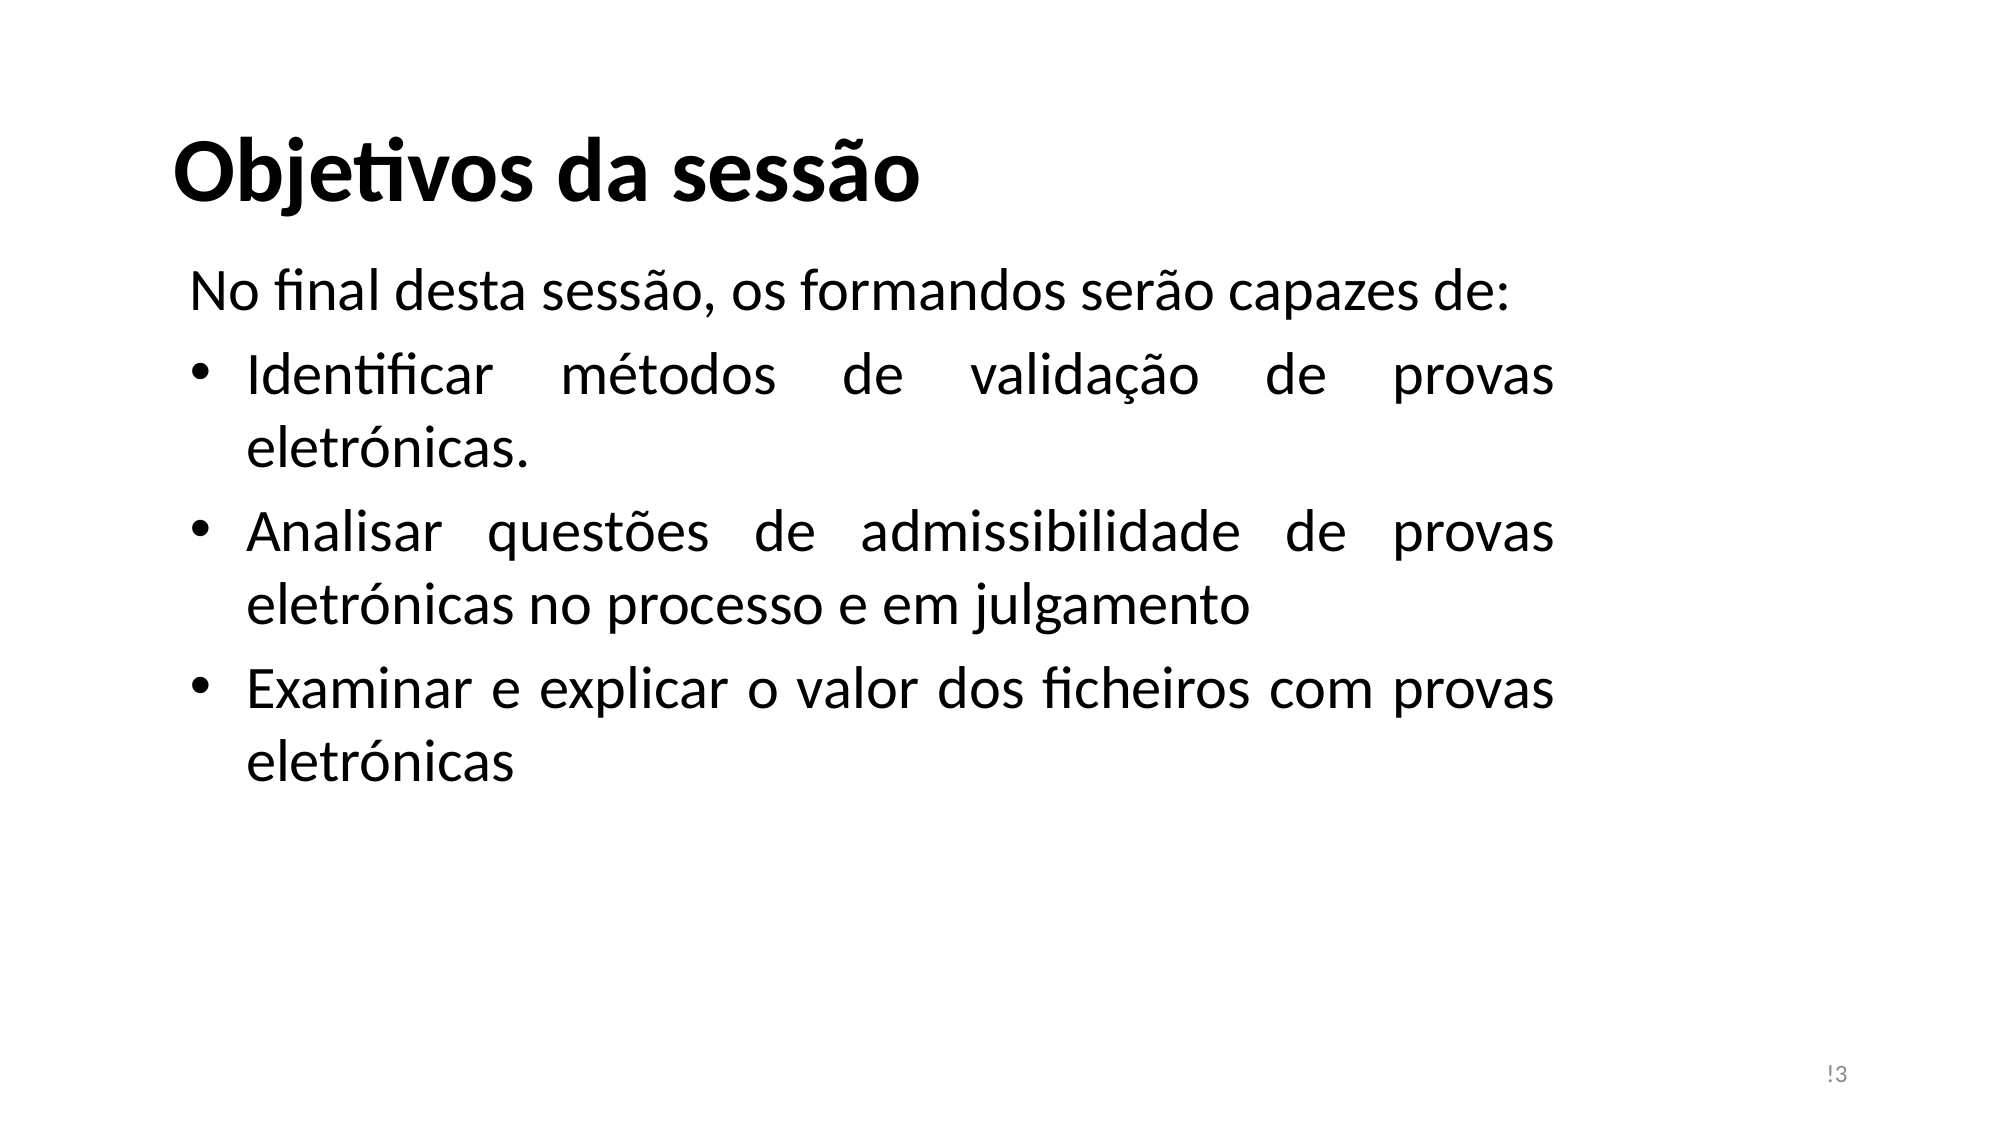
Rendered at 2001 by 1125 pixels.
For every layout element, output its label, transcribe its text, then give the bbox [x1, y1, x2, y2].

title Objetivos da sessão [158, 108, 1509, 236]
slide_number !3 [1412, 1042, 1863, 1103]
text_box No final desta sessão, os formandos serão capazes de: Identificar métodos de validação de provas eletrónicas. Analisar questões de admissibilidade de provas eletrónicas no processo e em julgamento Examinar e explicar o valor dos ficheiros com provas eletrónicas [174, 242, 1572, 1036]
